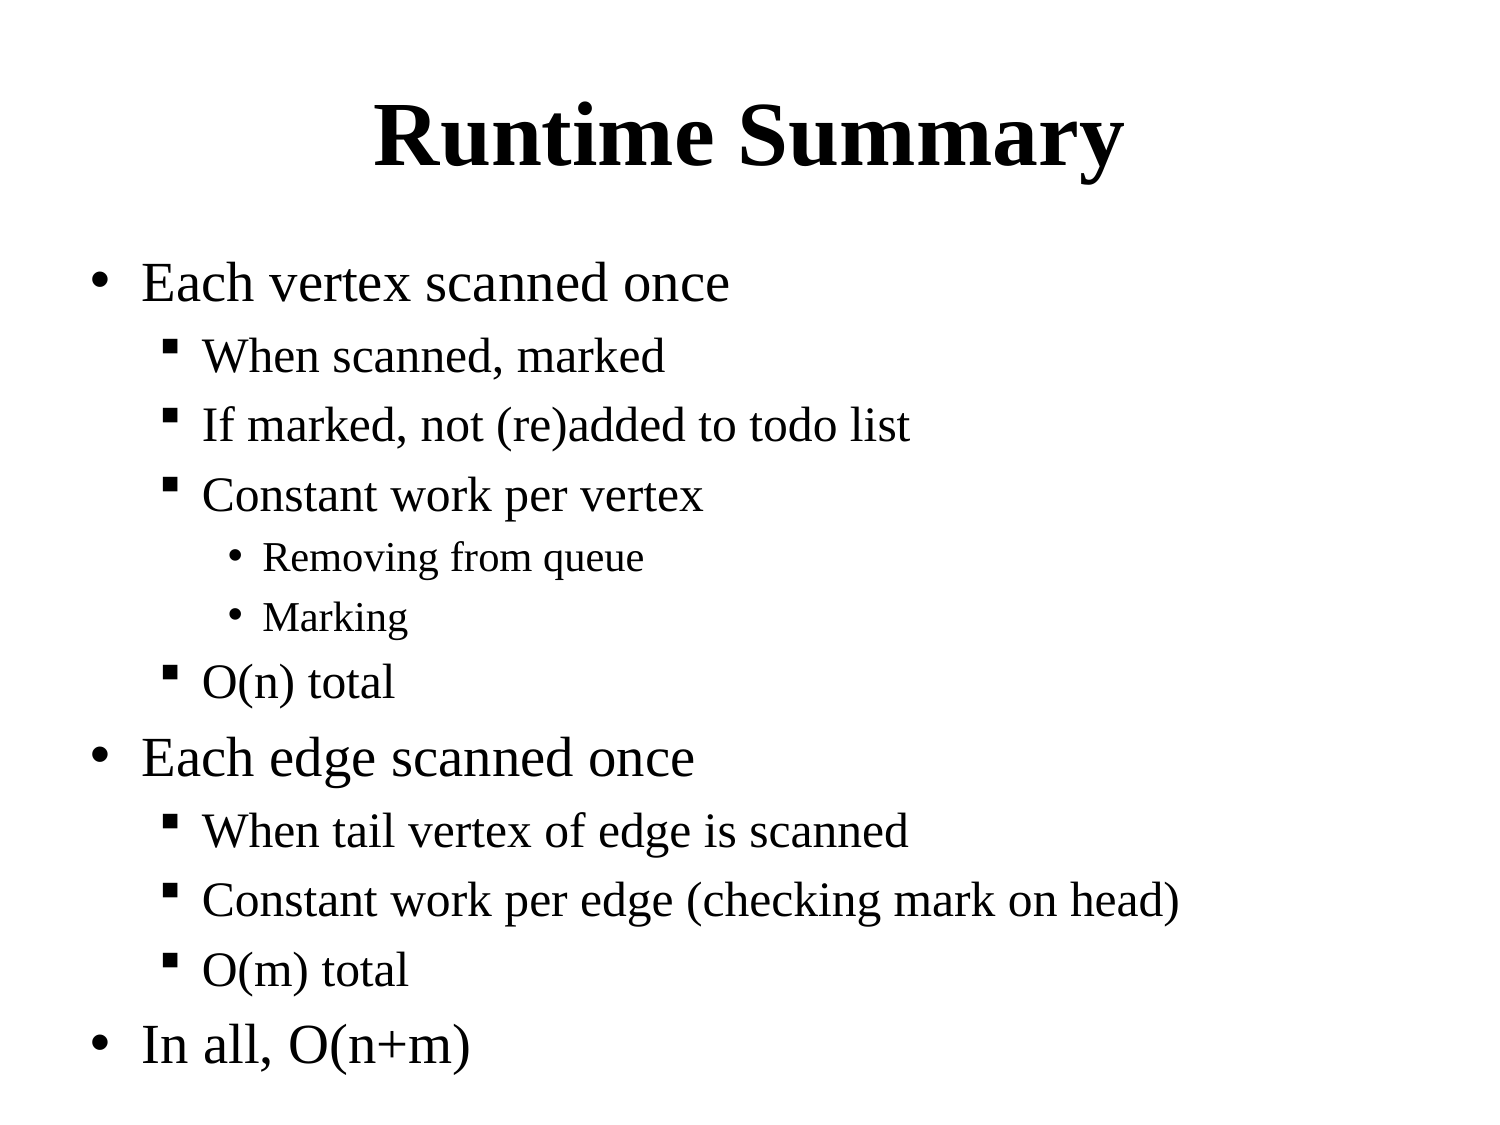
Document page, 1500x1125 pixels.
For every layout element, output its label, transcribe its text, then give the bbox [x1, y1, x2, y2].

list Each vertex scanned once When scanned, marked If marked, not (re)added to todo list Constant work per vertex Removing from queue Marking O(n) total Each edge scanned once When tail vertex of edge is scanned Constant work per edge (checking mark on head) O(m) total In all, O(n+m) [75, 237, 1425, 1088]
title Runtime Summary [75, 45, 1425, 213]
